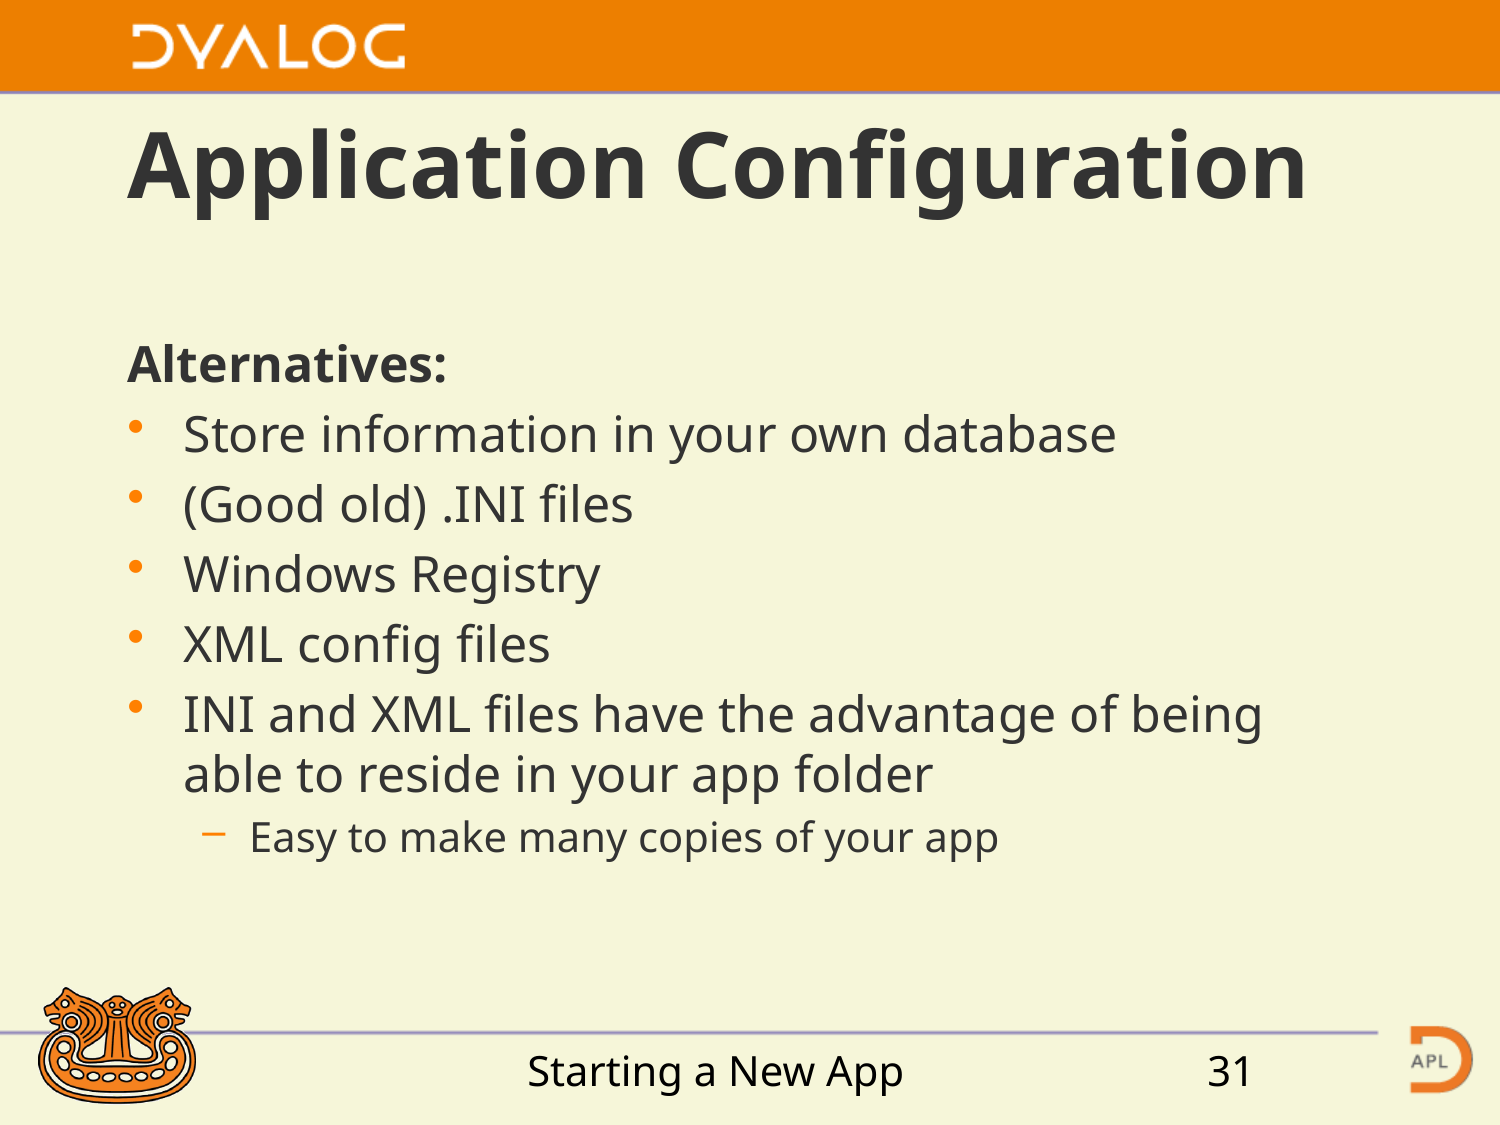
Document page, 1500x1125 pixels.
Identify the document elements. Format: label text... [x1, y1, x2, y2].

footer Starting a New App [512, 1037, 988, 1113]
title Application Configuration [112, 99, 1388, 288]
slide_number 31 [1074, 1037, 1388, 1113]
picture [0, 0, 1500, 1125]
list Alternatives: Store information in your own database (Good old) .INI files Windows Registry XML config files INI and XML files have the advantage of being able to reside in your app folder Easy to make many copies of your app [112, 324, 1388, 1000]
slide_number [112, 1037, 425, 1113]
